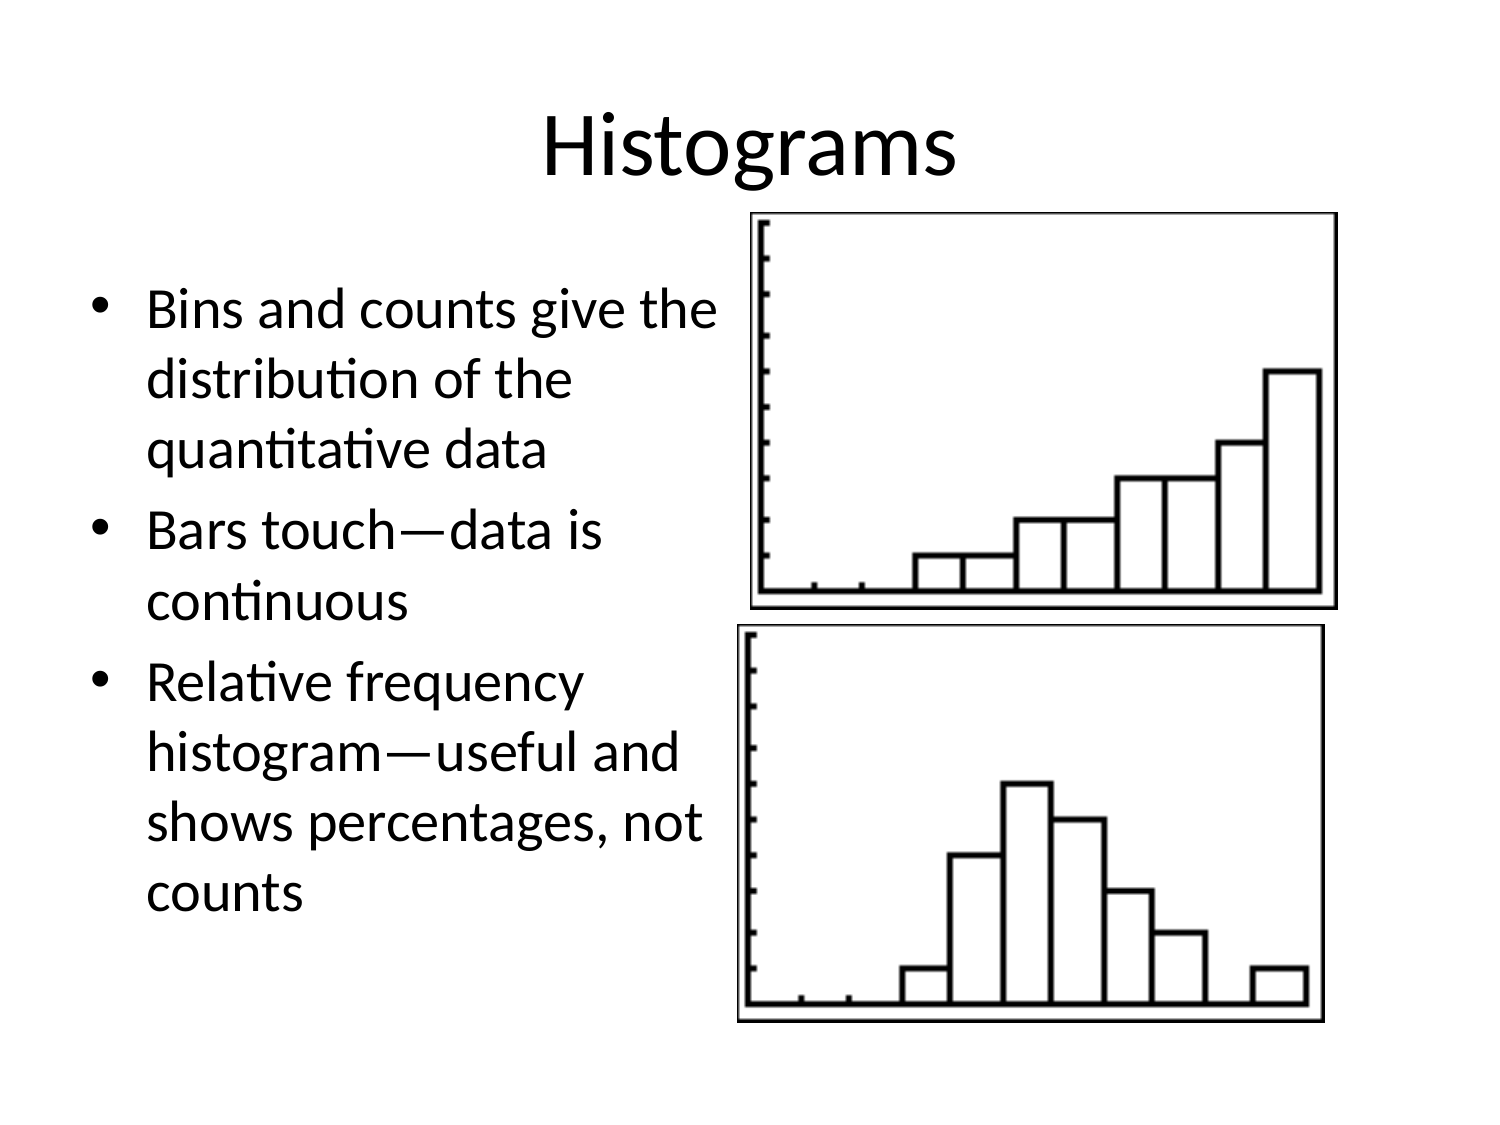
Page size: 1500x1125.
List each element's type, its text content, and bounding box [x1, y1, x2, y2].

title Histograms [75, 45, 1425, 233]
picture [737, 624, 1326, 1023]
list Bins and counts give the distribution of the quantitative data Bars touch—data is continuous Relative frequency histogram—useful and shows percentages, not counts [75, 262, 738, 1005]
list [749, 212, 1338, 611]
